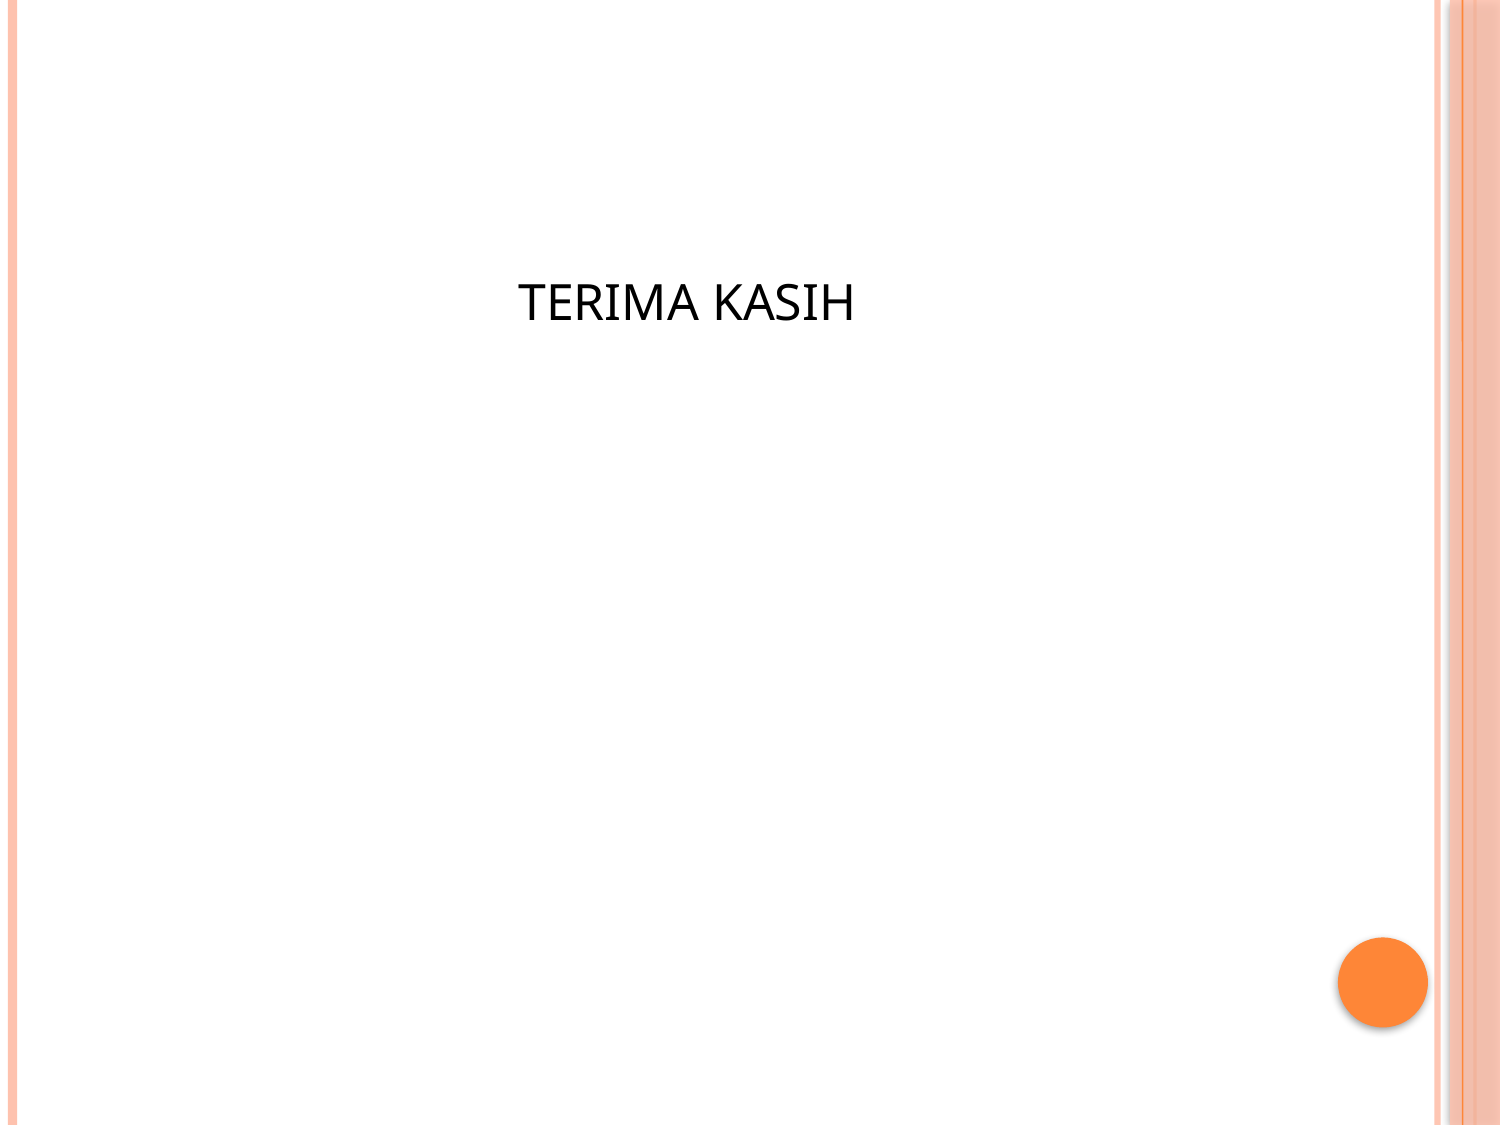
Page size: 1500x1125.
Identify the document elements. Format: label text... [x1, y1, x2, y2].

list TERIMA KASIH [75, 262, 1300, 1062]
